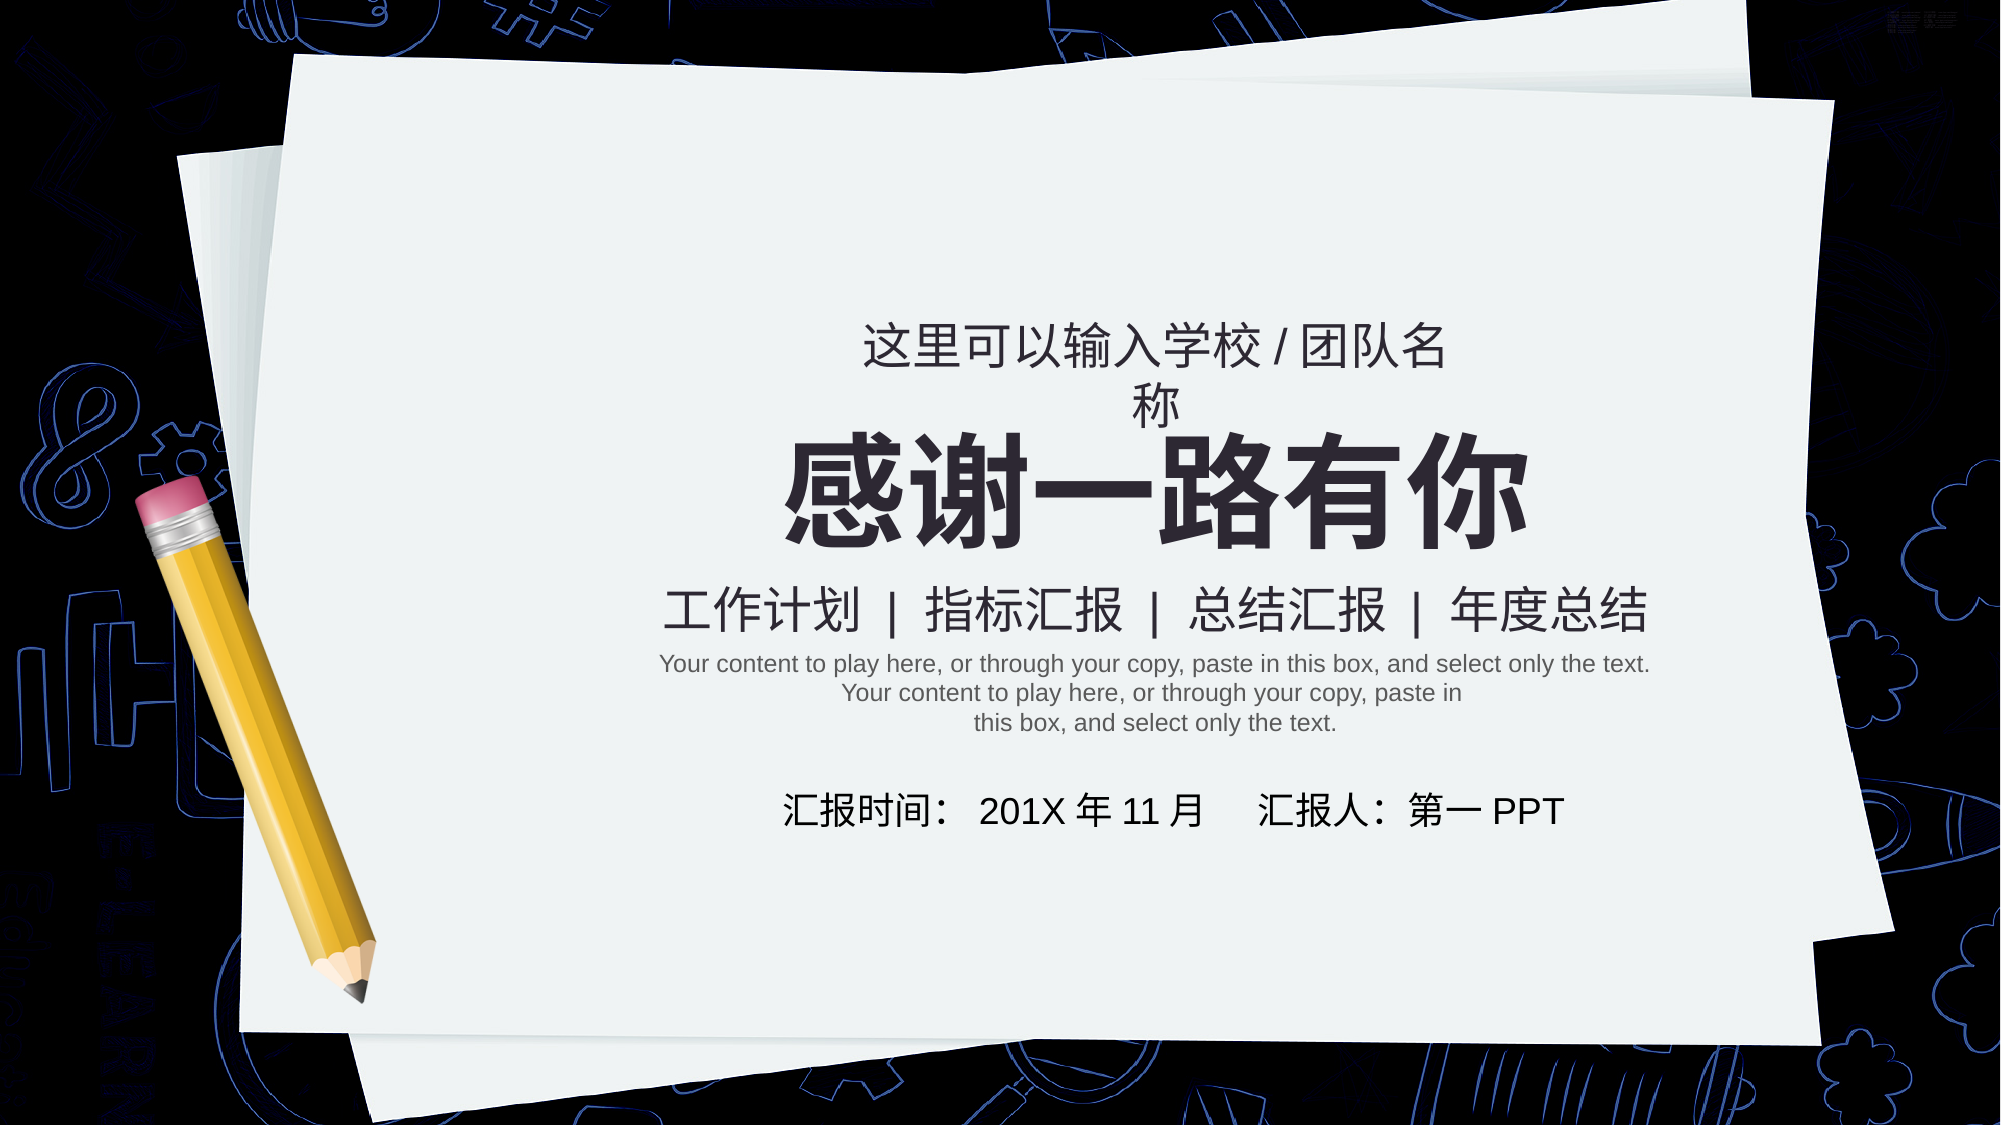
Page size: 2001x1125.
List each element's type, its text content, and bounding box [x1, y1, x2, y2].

picture [0, 0, 2001, 1125]
text_box 感谢一路有你 [441, 403, 1931, 574]
text_box 这里可以输入学校/团队名称 [822, 346, 1490, 403]
text_box 汇报时间：201X年11月 汇报人：第一PPT [767, 779, 1580, 839]
text_box Your content to play here, or through your copy, paste in this box, and select only the text. Your content to play here, or through your copy, paste in this box, and select only the text. [630, 639, 1682, 745]
text_box 工作计划 | 指标汇报 | 总结汇报 | 年度总结 [567, 574, 1745, 649]
